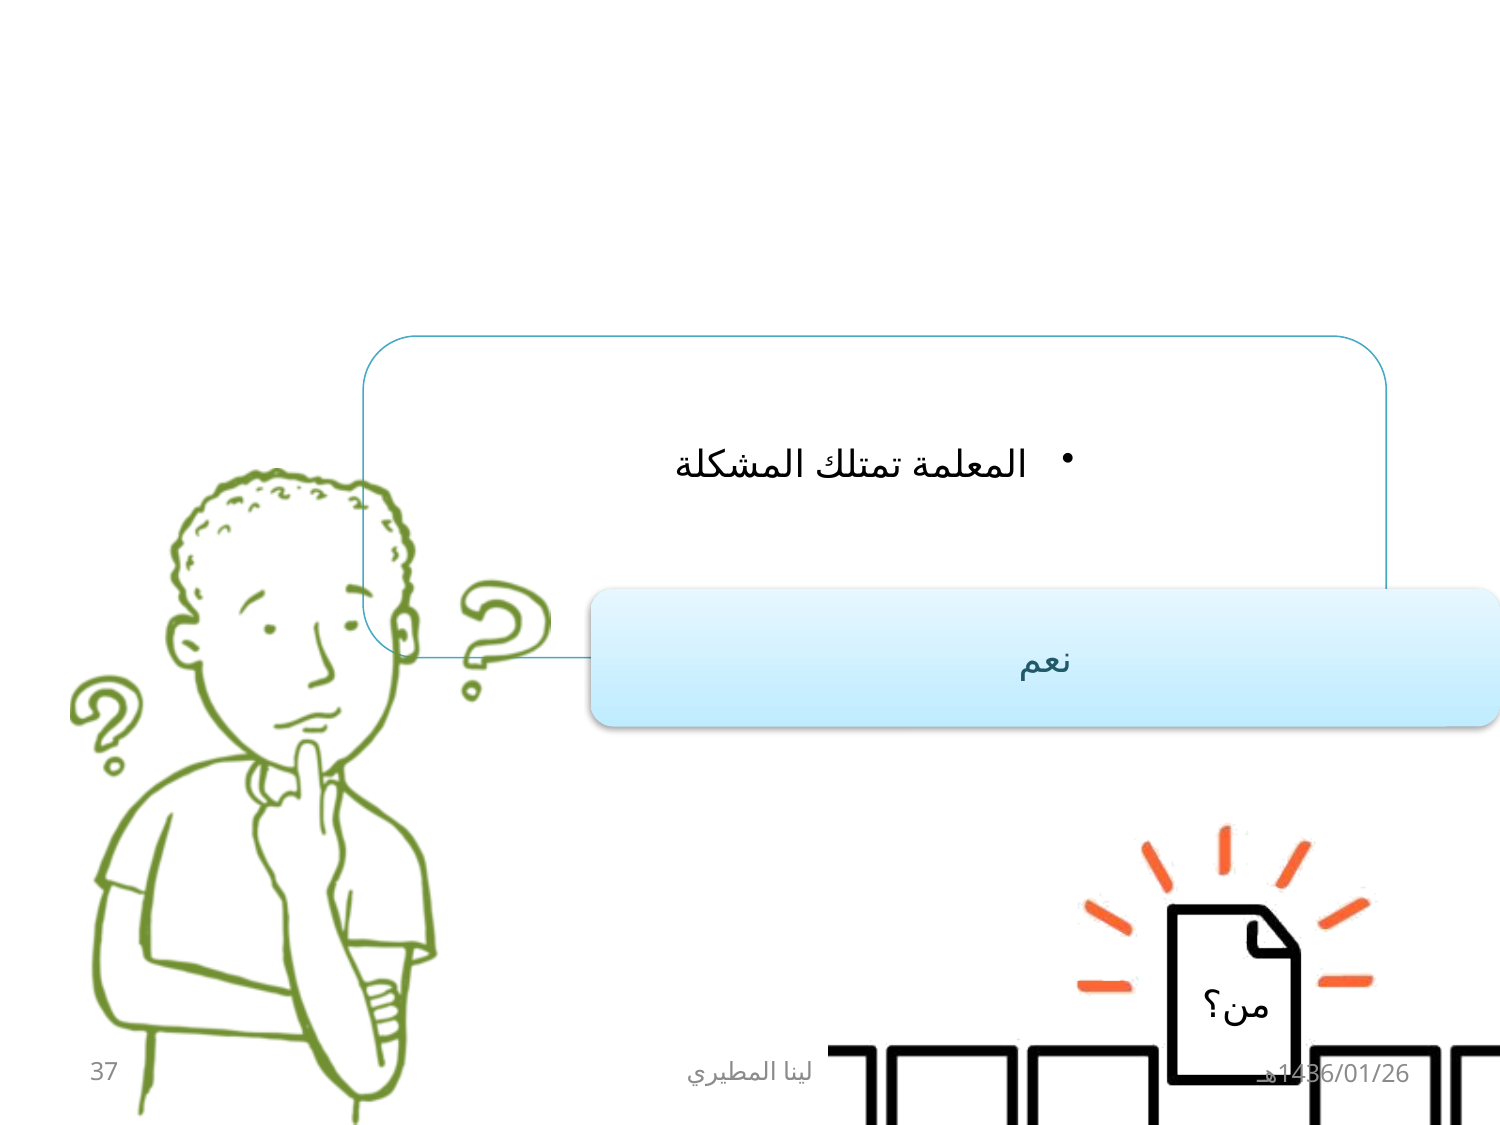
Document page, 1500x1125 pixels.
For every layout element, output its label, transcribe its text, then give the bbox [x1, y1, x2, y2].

picture [827, 812, 1500, 1125]
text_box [362, 70, 1500, 727]
picture [70, 468, 551, 1125]
footer لينا المطيري [556, 1042, 822, 1103]
